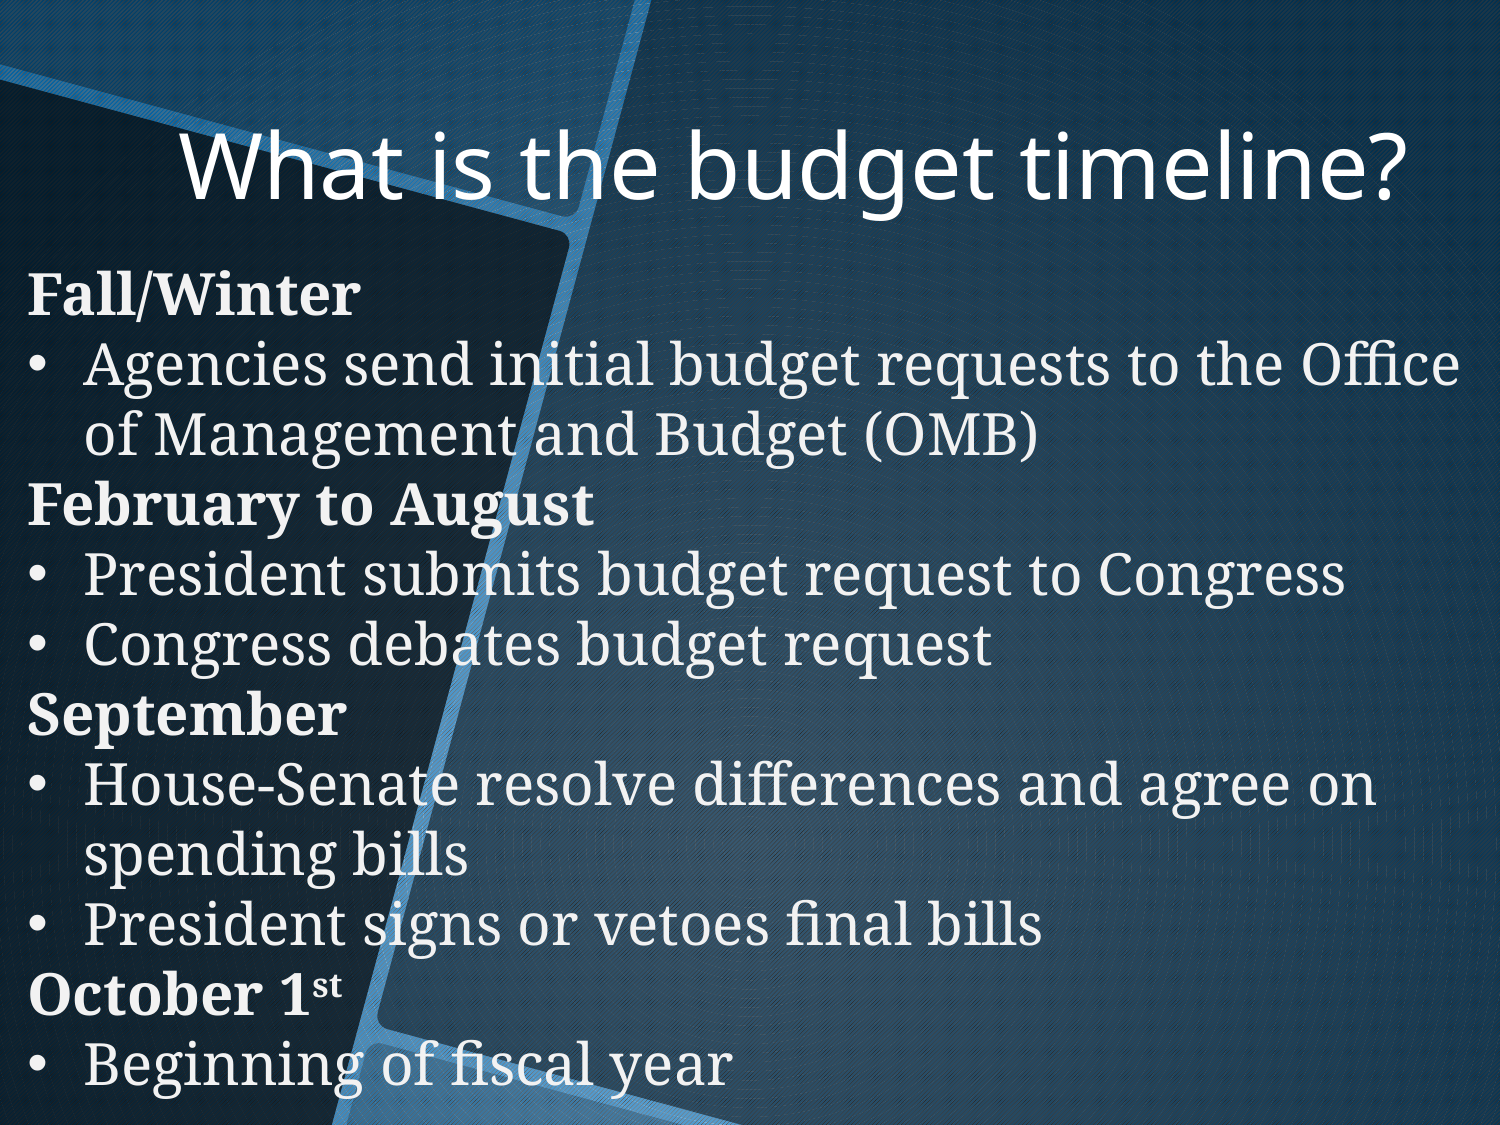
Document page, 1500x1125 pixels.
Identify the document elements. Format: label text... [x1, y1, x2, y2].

text_box Fall/Winter Agencies send initial budget requests to the Office of Management and Budget (OMB) February to August President submits budget request to Congress Congress debates budget request September House-Senate resolve differences and agree on spending bills President signs or vetoes final bills October 1st Beginning of fiscal year [12, 249, 1488, 1125]
title What is the budget timeline? [0, 37, 1425, 225]
